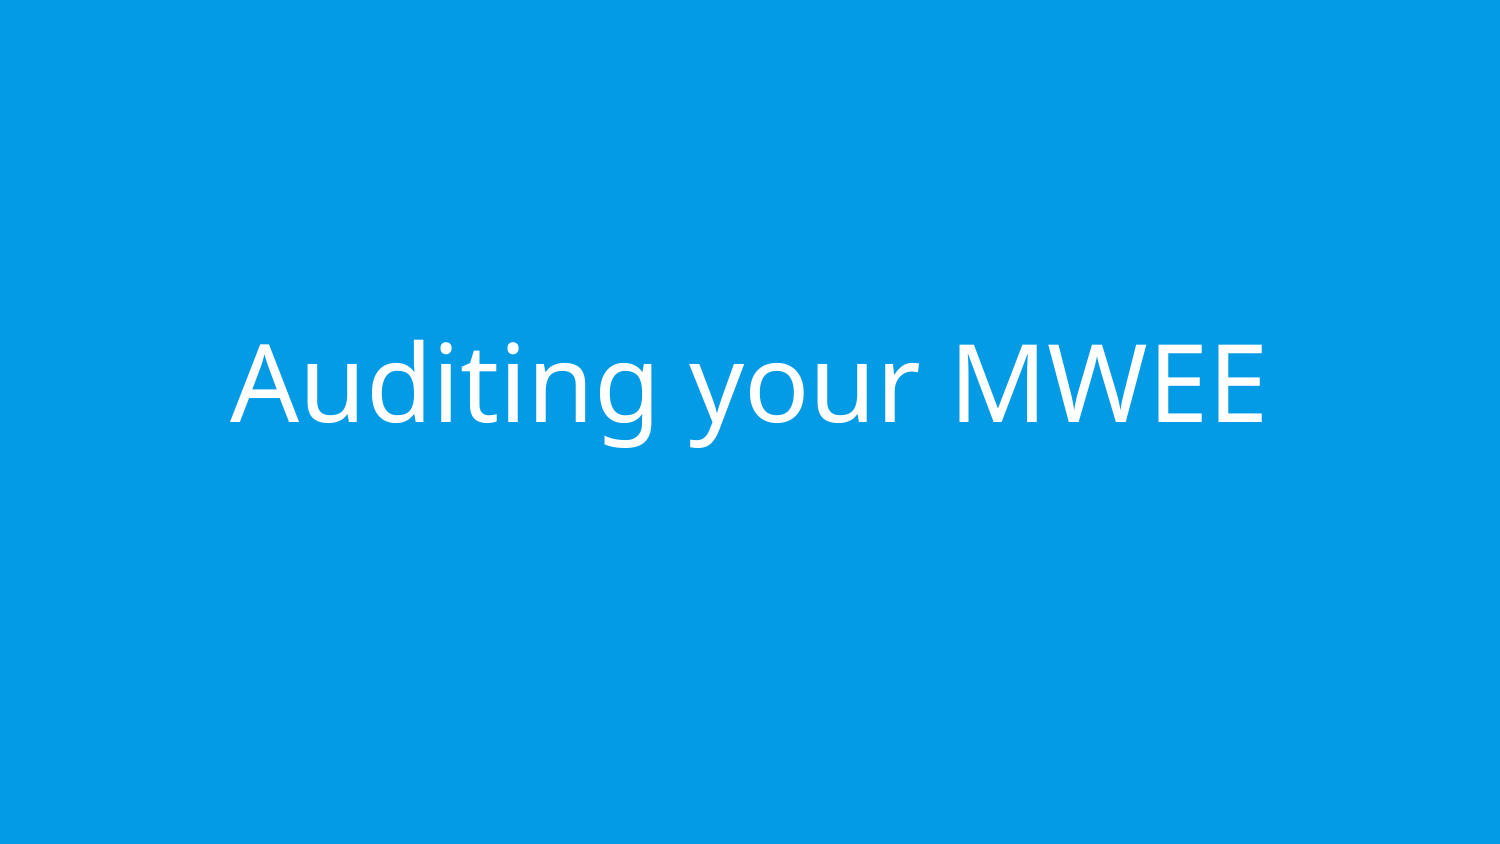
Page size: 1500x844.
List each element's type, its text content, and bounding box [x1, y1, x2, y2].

title Auditing your MWEE [51, 122, 1449, 459]
